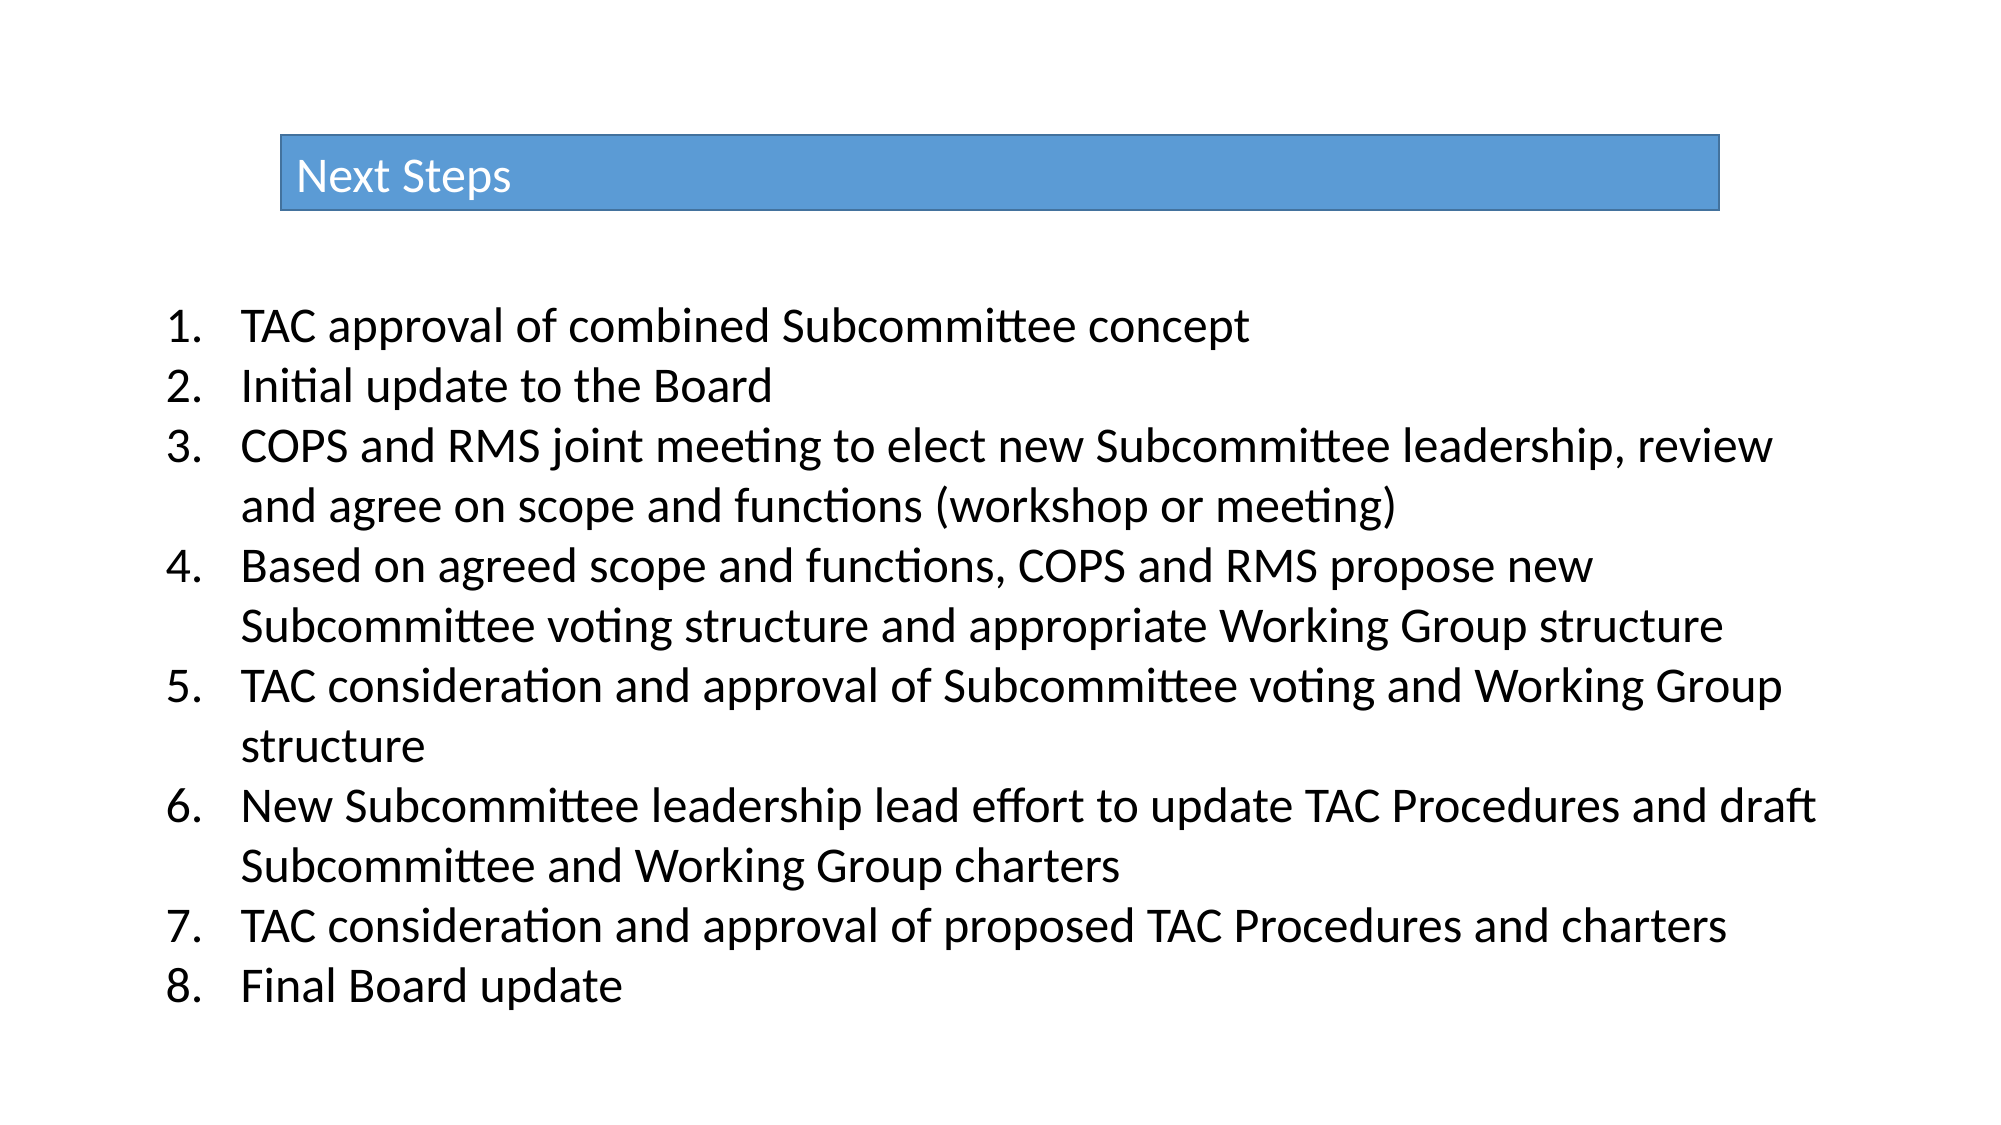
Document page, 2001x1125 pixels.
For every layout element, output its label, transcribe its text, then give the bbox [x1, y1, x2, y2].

text_box TAC approval of combined Subcommittee concept Initial update to the Board COPS and RMS joint meeting to elect new Subcommittee leadership, review and agree on scope and functions (workshop or meeting) Based on agreed scope and functions, COPS and RMS propose new Subcommittee voting structure and appropriate Working Group structure TAC consideration and approval of Subcommittee voting and Working Group structure New Subcommittee leadership lead effort to update TAC Procedures and draft Subcommittee and Working Group charters TAC consideration and approval of proposed TAC Procedures and charters Final Board update [150, 285, 1850, 1020]
text_box Next Steps [280, 134, 1720, 211]
